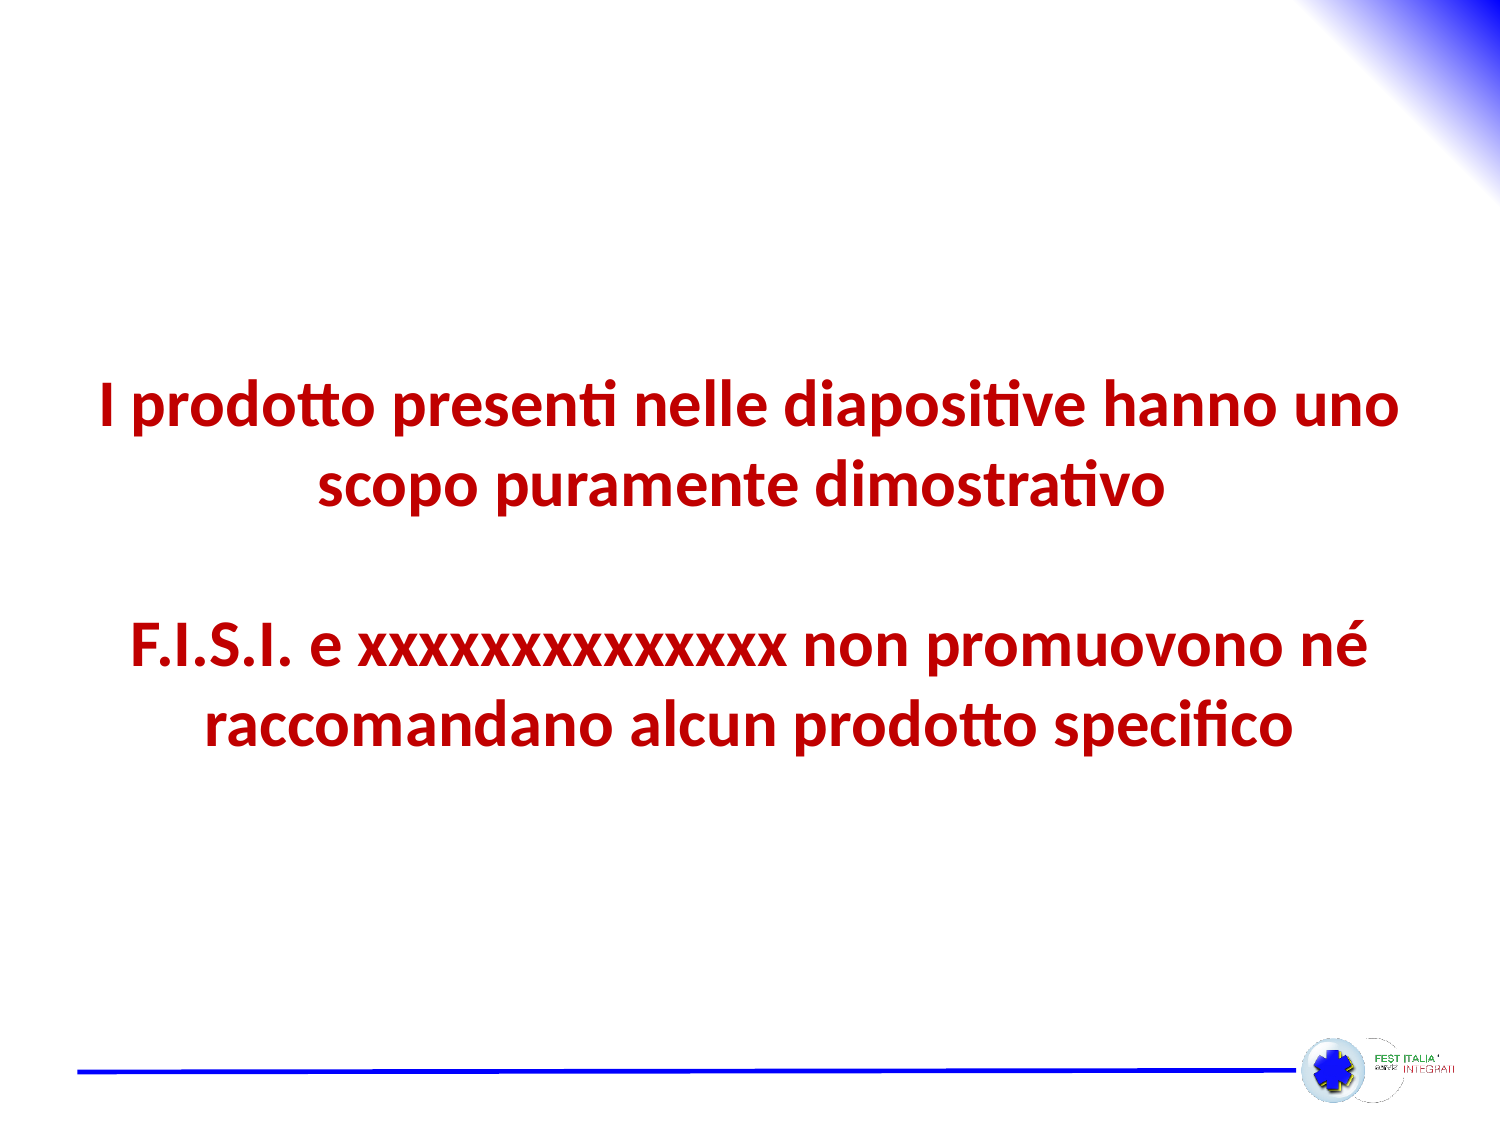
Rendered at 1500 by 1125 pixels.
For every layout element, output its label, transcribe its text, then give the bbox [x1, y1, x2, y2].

text_box I prodotto presenti nelle diapositive hanno uno scopo puramente dimostrativo F.I.S.I. e xxxxxxxxxxxxxx non promuovono né raccomandano alcun prodotto specifico [0, 352, 1500, 768]
picture [1296, 1034, 1459, 1106]
